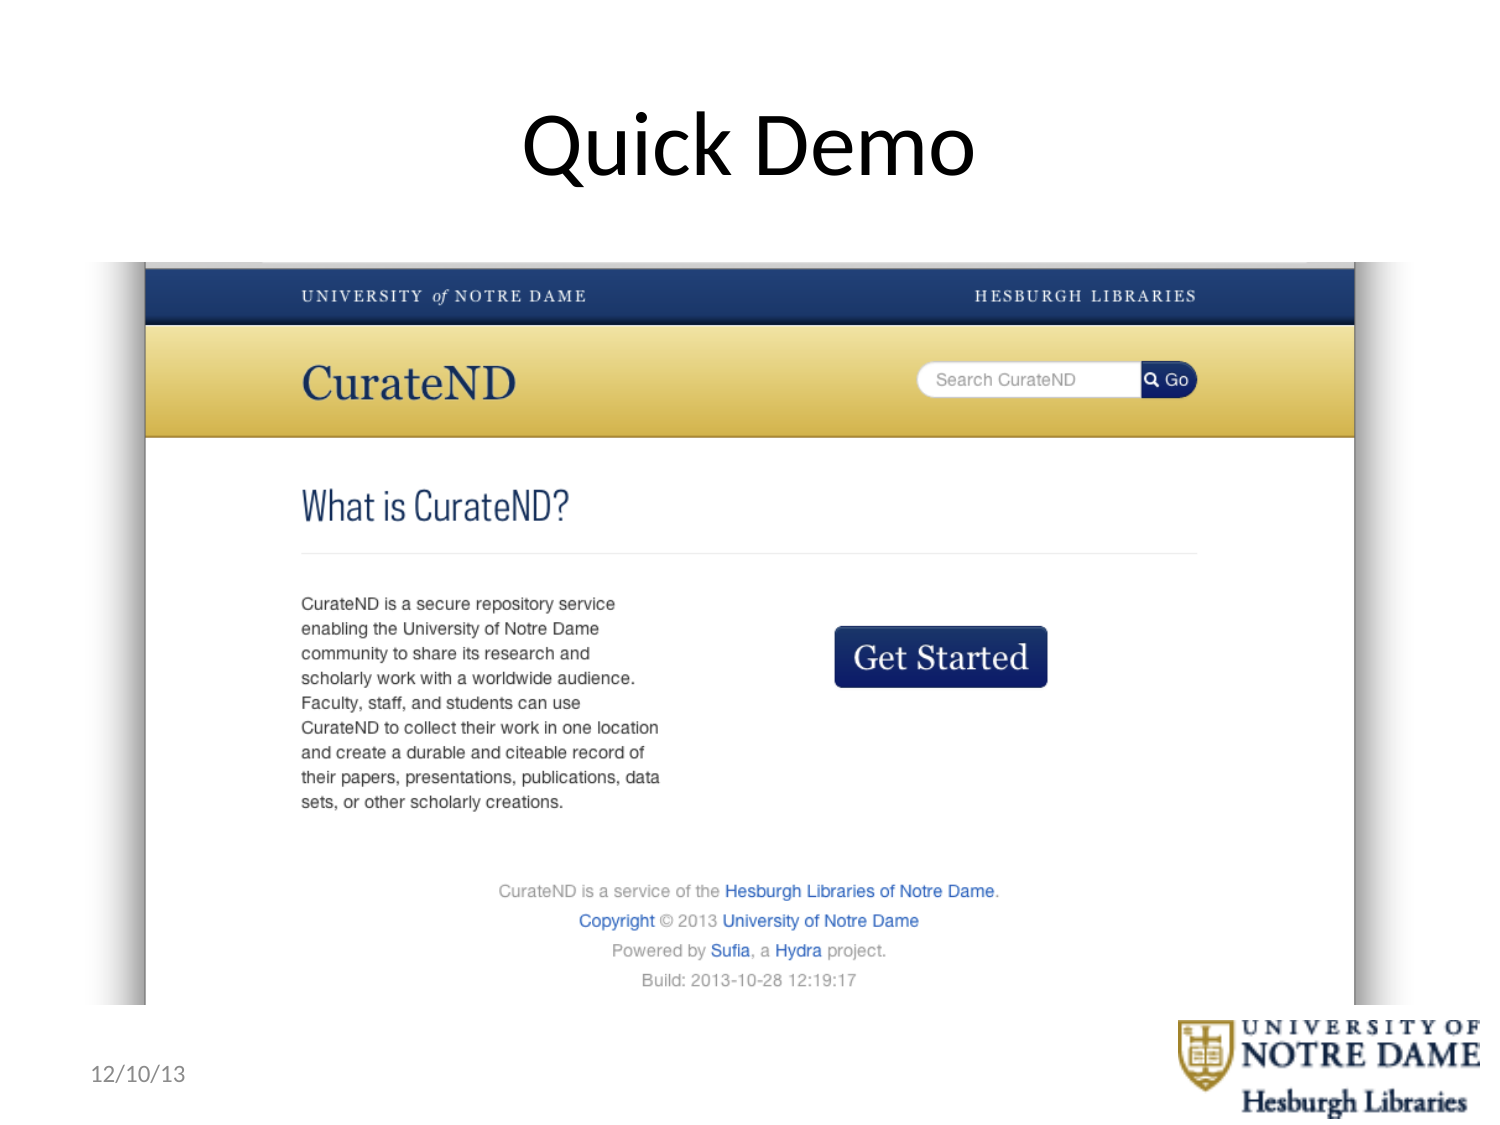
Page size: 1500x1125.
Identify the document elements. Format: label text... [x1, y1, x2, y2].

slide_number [75, 1042, 425, 1103]
title Quick Demo [75, 45, 1425, 233]
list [74, 262, 1426, 1006]
picture [1178, 1020, 1480, 1119]
